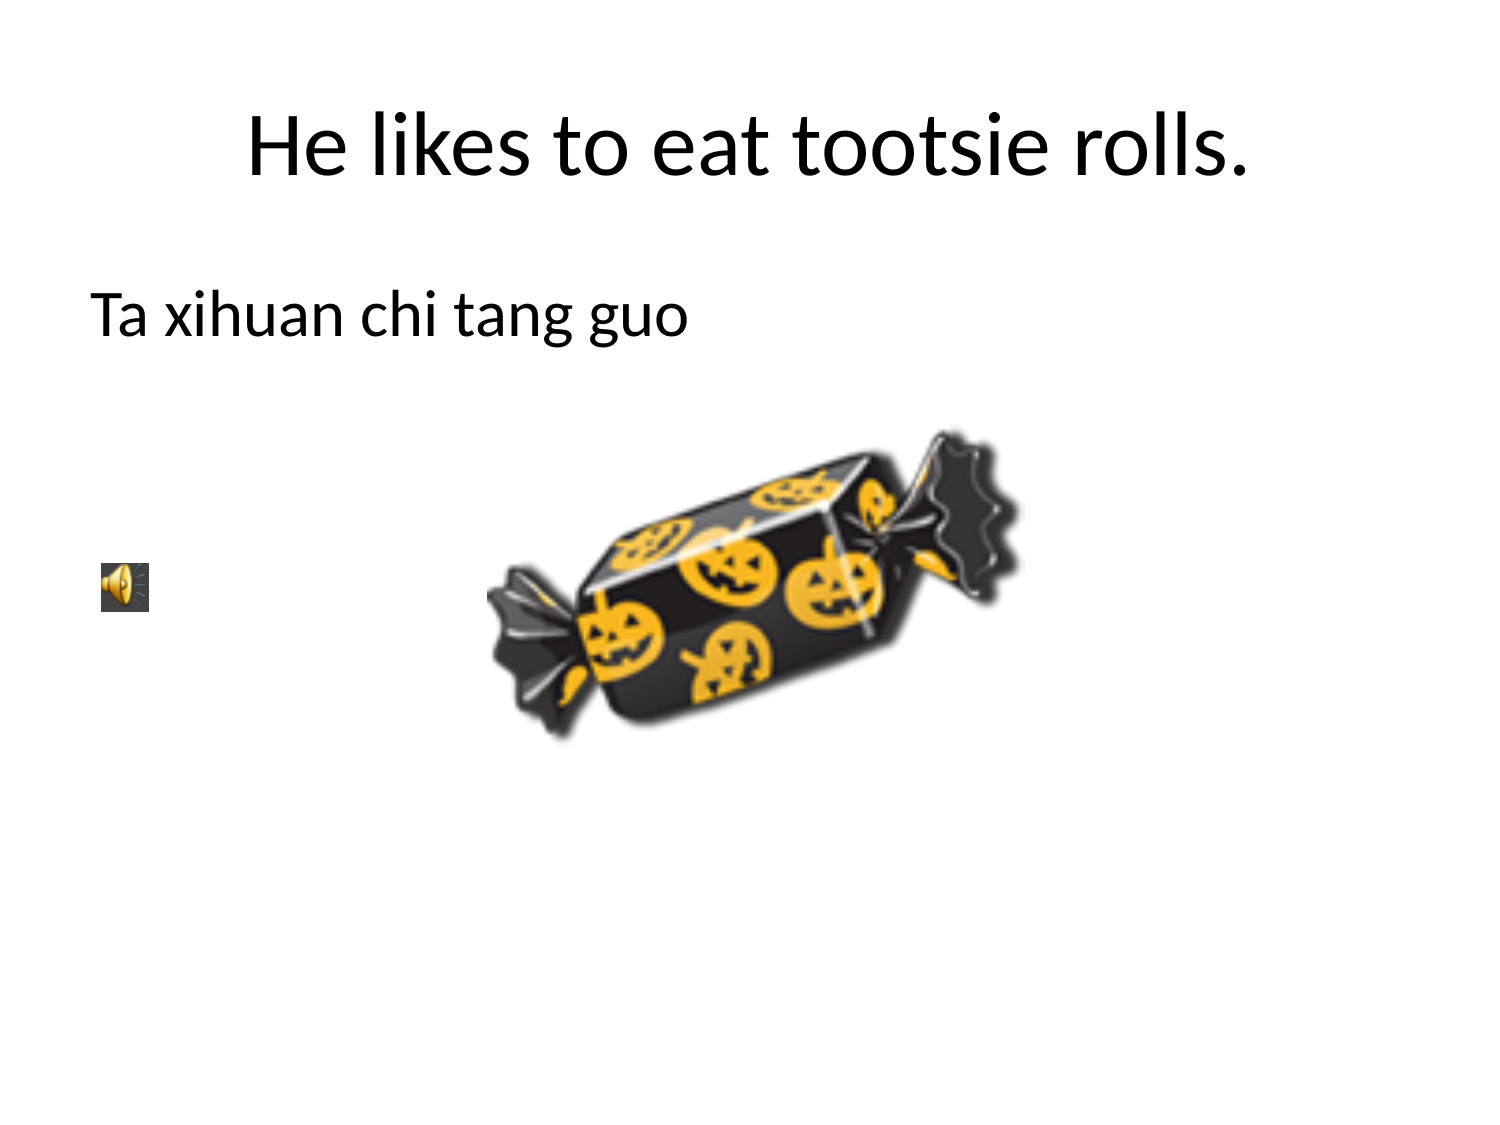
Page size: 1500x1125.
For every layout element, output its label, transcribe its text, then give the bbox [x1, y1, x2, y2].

list Ta xihuan chi tang guo [75, 262, 1425, 1005]
title He likes to eat tootsie rolls. [75, 45, 1425, 233]
picture [487, 424, 1026, 765]
picture [99, 562, 151, 613]
